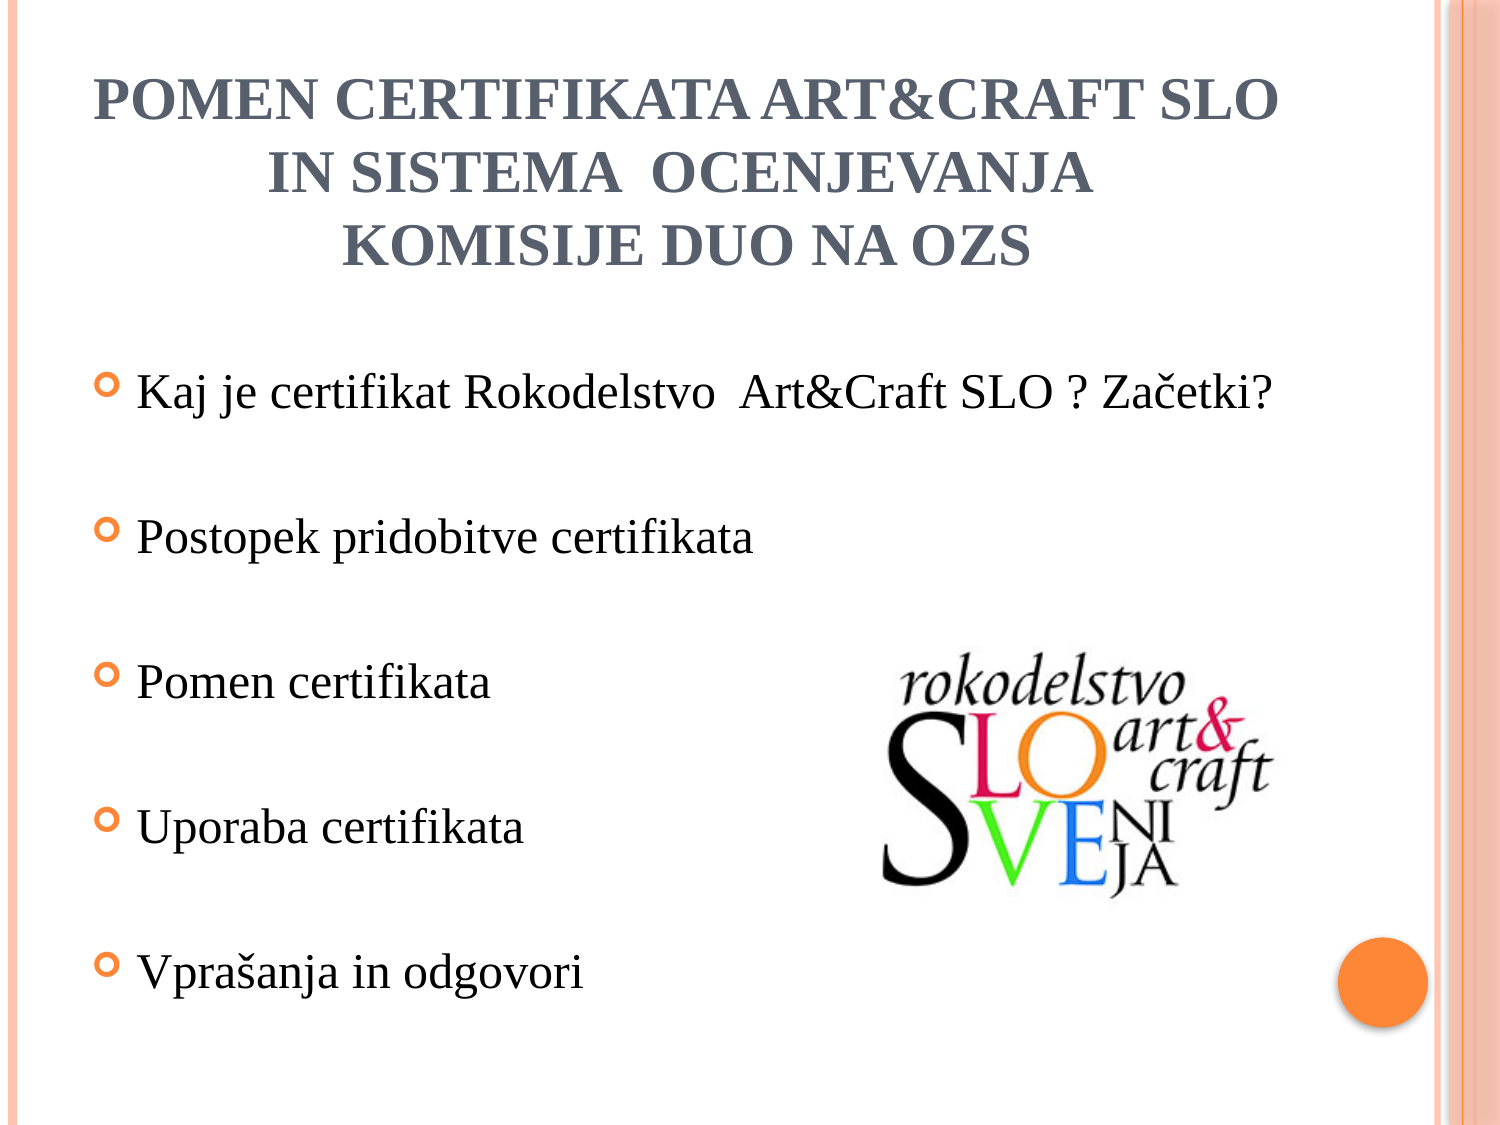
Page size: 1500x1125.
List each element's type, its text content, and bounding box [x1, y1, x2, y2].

list Kaj je certifikat Rokodelstvo Art&Craft SLO ? Začetki? Postopek pridobitve certifikata Pomen certifikata Uporaba certifikata Vprašanja in odgovori [76, 278, 1302, 1079]
picture [843, 621, 1309, 927]
title Pomen certifikata Art&Craft SLO in sistema ocenjevanja Komisije DUO na OZS [75, 45, 1300, 350]
